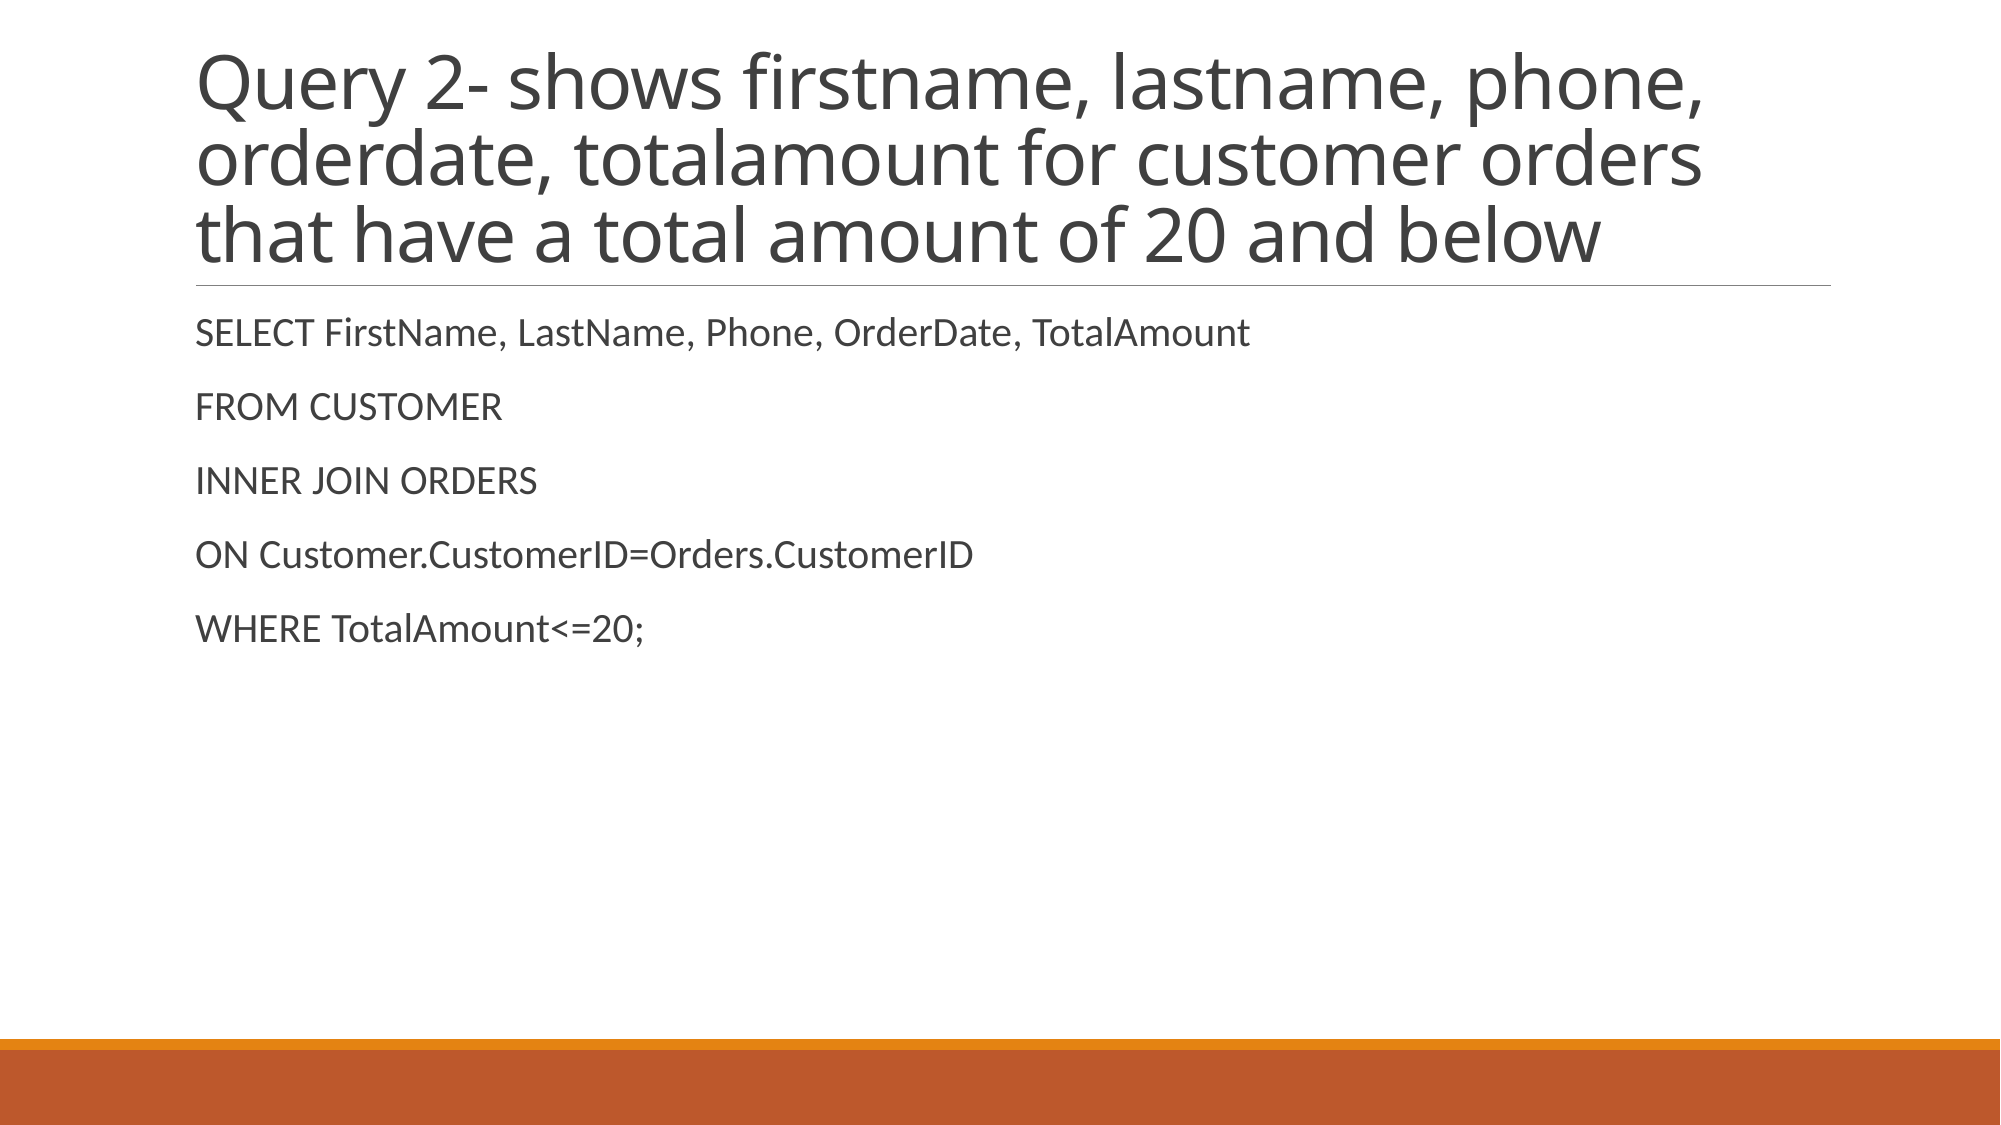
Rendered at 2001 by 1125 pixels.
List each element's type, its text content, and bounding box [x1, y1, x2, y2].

list SELECT FirstName, LastName, Phone, OrderDate, TotalAmount FROM CUSTOMER INNER JOIN ORDERS ON Customer.CustomerID=Orders.CustomerID WHERE TotalAmount<=20; [180, 302, 1830, 963]
title Query 2- shows firstname, lastname, phone, orderdate, totalamount for customer orders that have a total amount of 20 and below [180, 47, 1830, 285]
